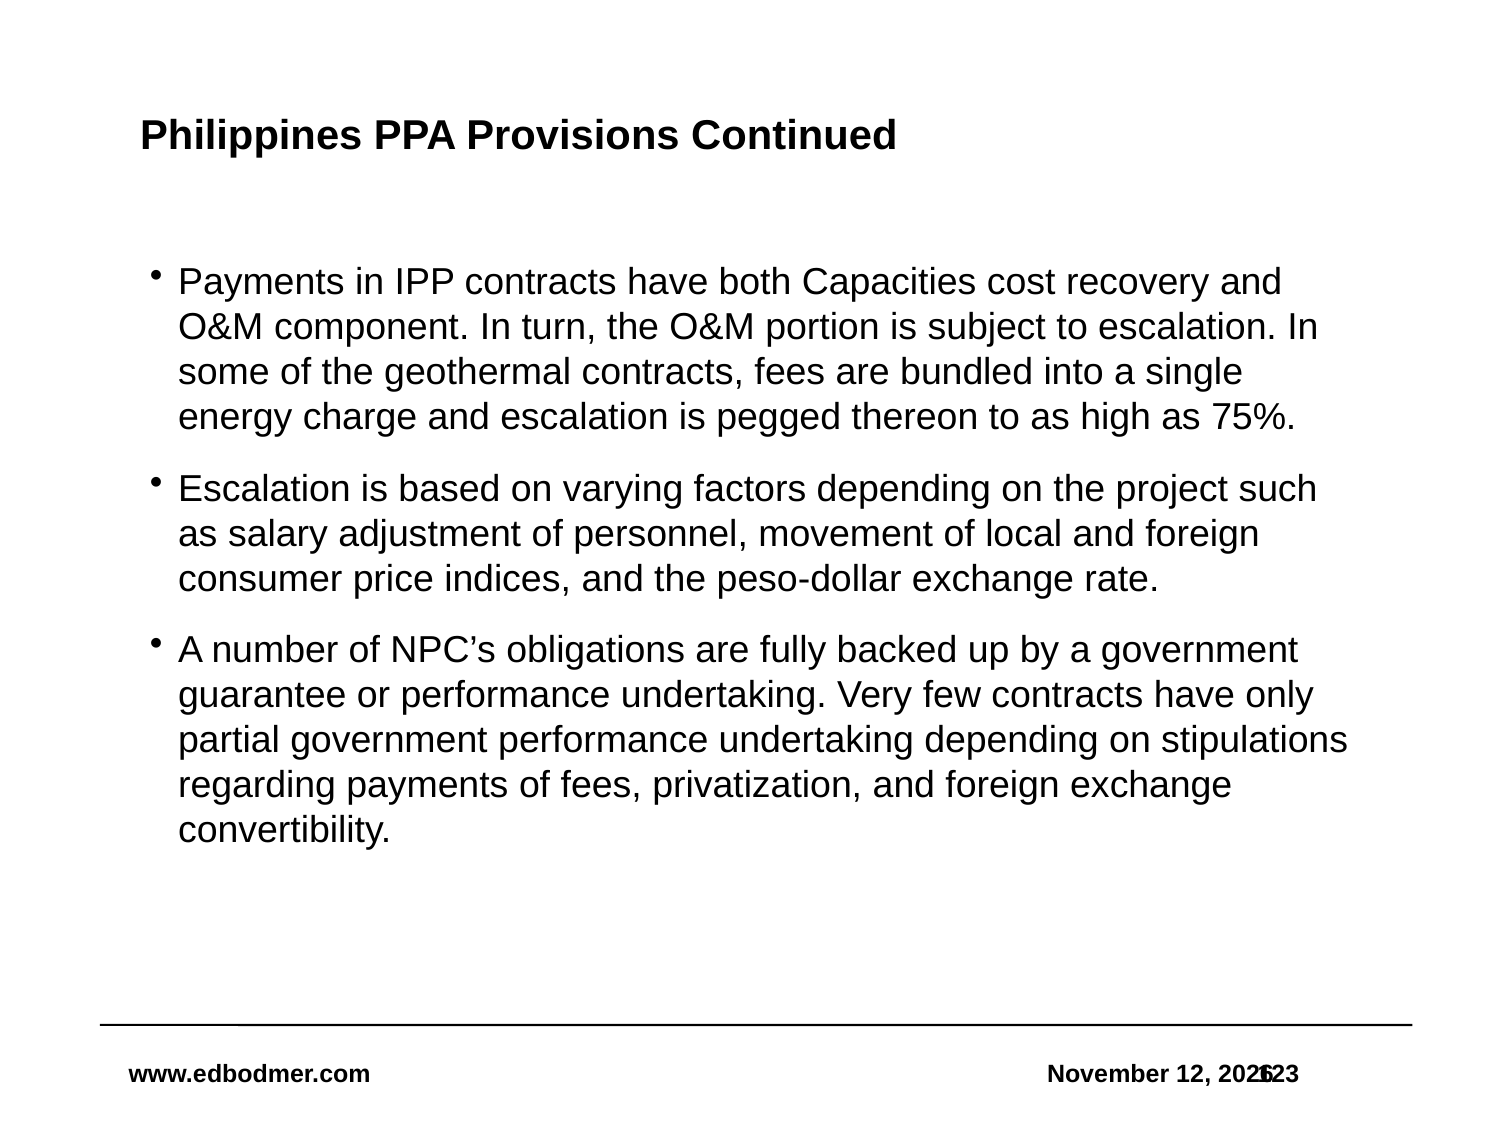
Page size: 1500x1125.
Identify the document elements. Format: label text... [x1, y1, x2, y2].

list Payments in IPP contracts have both Capacities cost recovery and O&M component. In turn, the O&M portion is subject to escalation. In some of the geothermal contracts, fees are bundled into a single energy charge and escalation is pegged thereon to as high as 75%. Escalation is based on varying factors depending on the project such as salary adjustment of personnel, movement of local and foreign consumer price indices, and the peso-dollar exchange rate. A number of NPC’s obligations are fully backed up by a government guarantee or performance undertaking. Very few contracts have only partial government performance undertaking depending on stipulations regarding payments of fees, privatization, and foreign exchange convertibility. [124, 249, 1376, 1001]
title Philippines PPA Provisions Continued [124, 99, 1288, 226]
